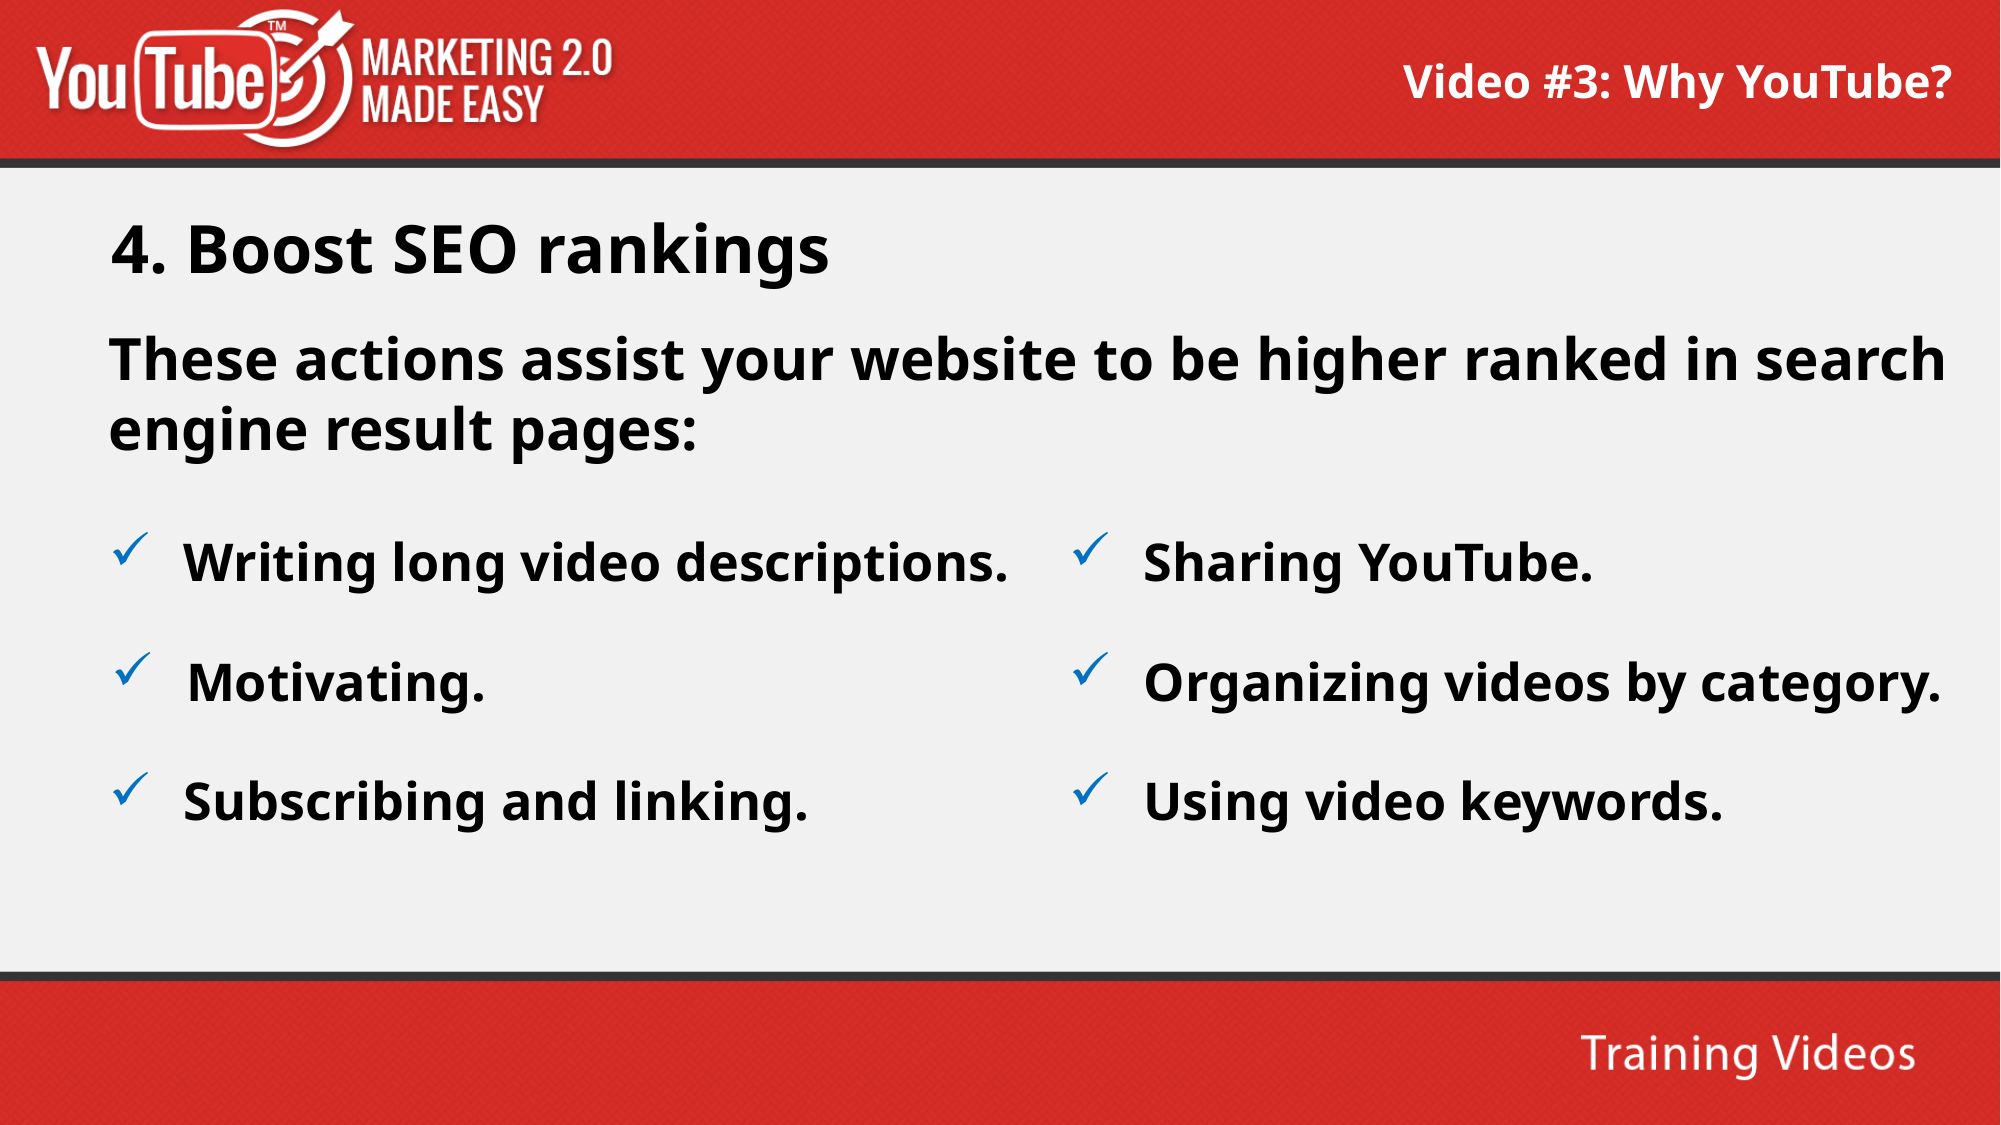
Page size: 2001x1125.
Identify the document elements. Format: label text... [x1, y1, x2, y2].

text_box These actions assist your website to be higher ranked in search engine result pages: [94, 314, 1969, 470]
text_box Sharing YouTube. [1053, 521, 1723, 600]
text_box Video #3: Why YouTube? [1388, 45, 1999, 116]
text_box Organizing videos by category. [1054, 641, 1988, 719]
text_box Writing long video descriptions. [94, 521, 1053, 600]
text_box 4. Boost SEO rankings [96, 199, 1934, 294]
text_box Motivating. [96, 641, 1054, 719]
text_box Using video keywords. [1054, 761, 1843, 839]
picture [0, 0, 2001, 1125]
text_box Subscribing and linking. [94, 761, 1038, 839]
